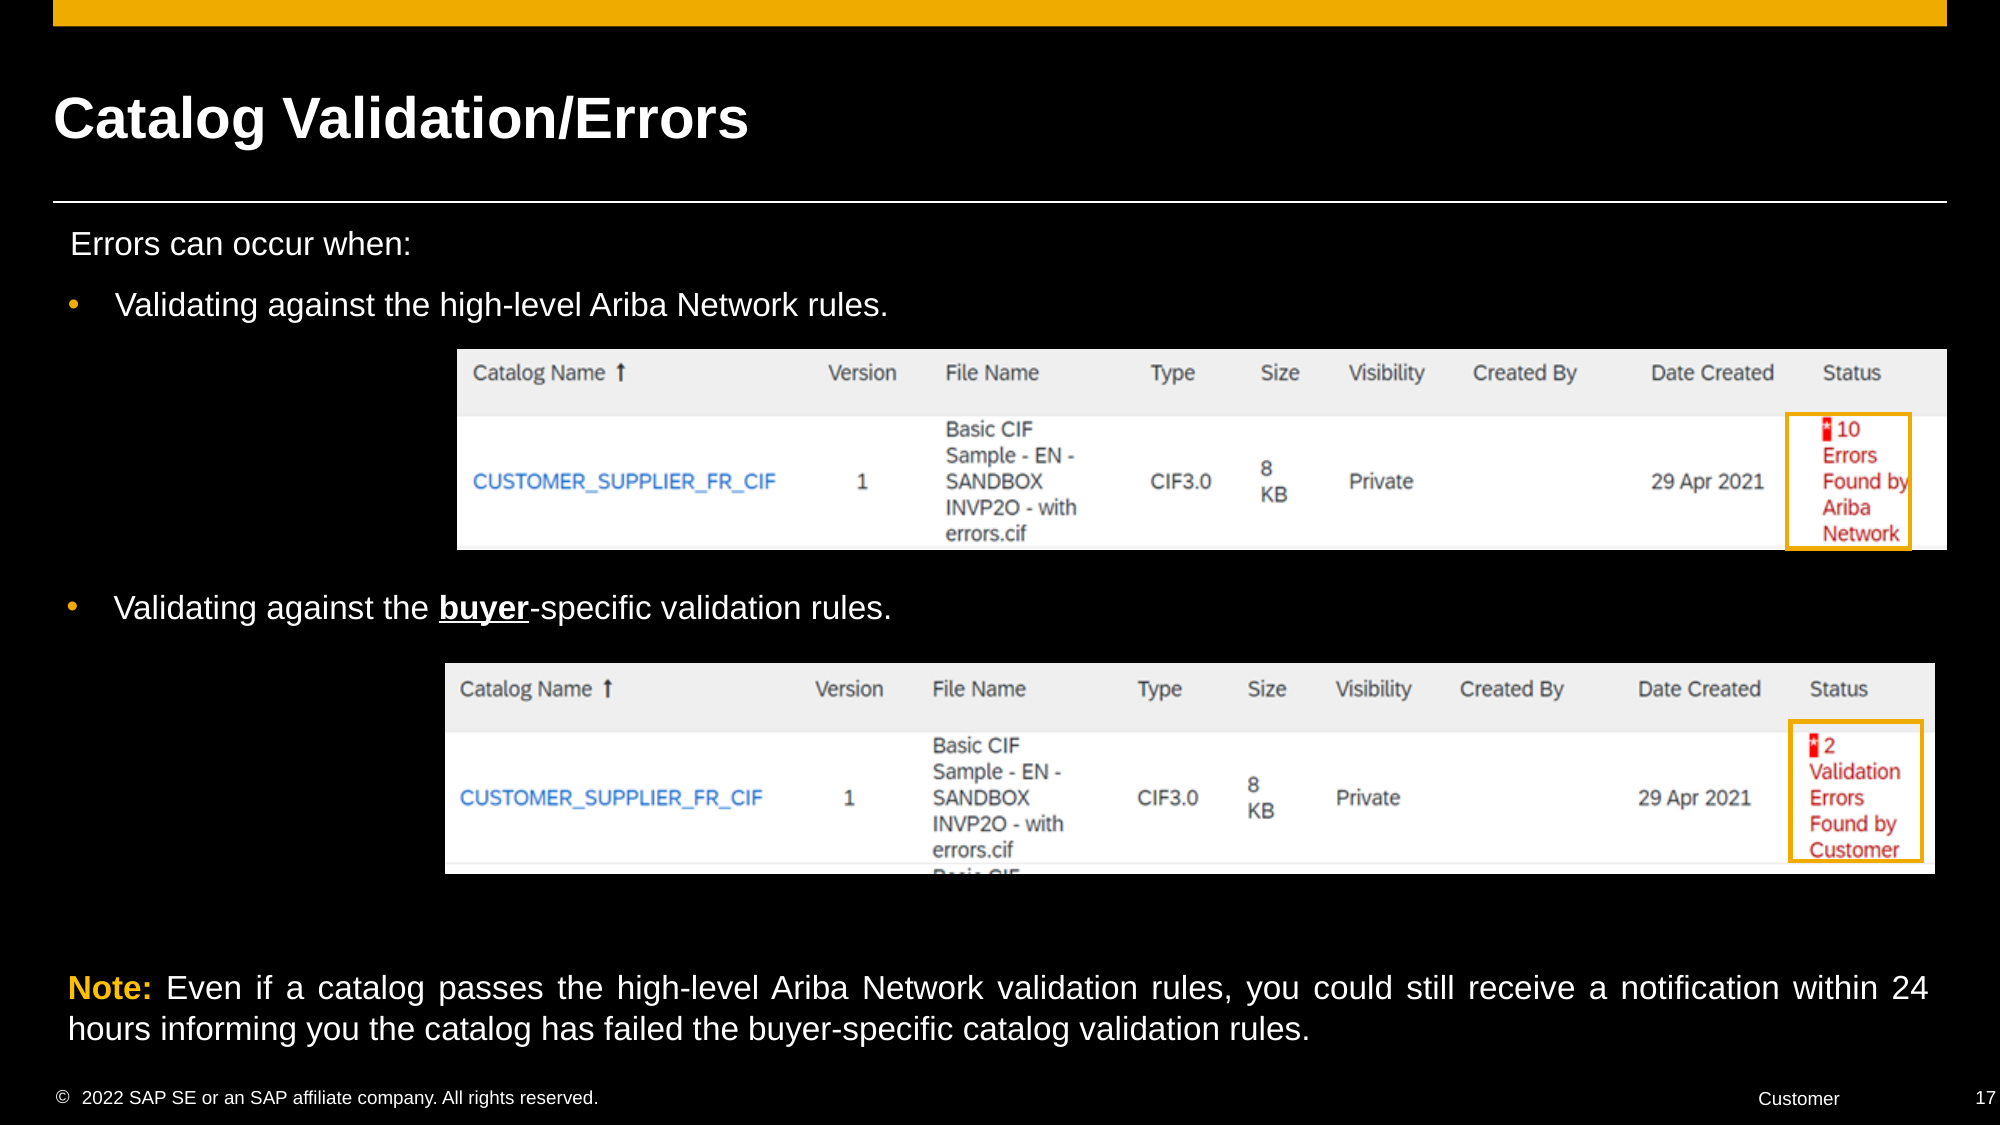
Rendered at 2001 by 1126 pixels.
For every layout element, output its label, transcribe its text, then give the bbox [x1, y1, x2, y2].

picture [444, 663, 1935, 874]
text_box Note: Even if a catalog passes the high-level Ariba Network validation rules, you could still receive a notification within 24 hours informing you the catalog has failed the buyer-specific catalog validation rules. [53, 959, 1947, 1054]
text_box Validating against the high-level Ariba Network rules. [53, 276, 1054, 331]
text_box Validating against the buyer-specific validation rules. [51, 518, 1052, 634]
text_box Errors can occur when: [55, 214, 428, 269]
picture [457, 349, 1948, 550]
title Catalog Validation/Errors [53, 53, 1947, 178]
